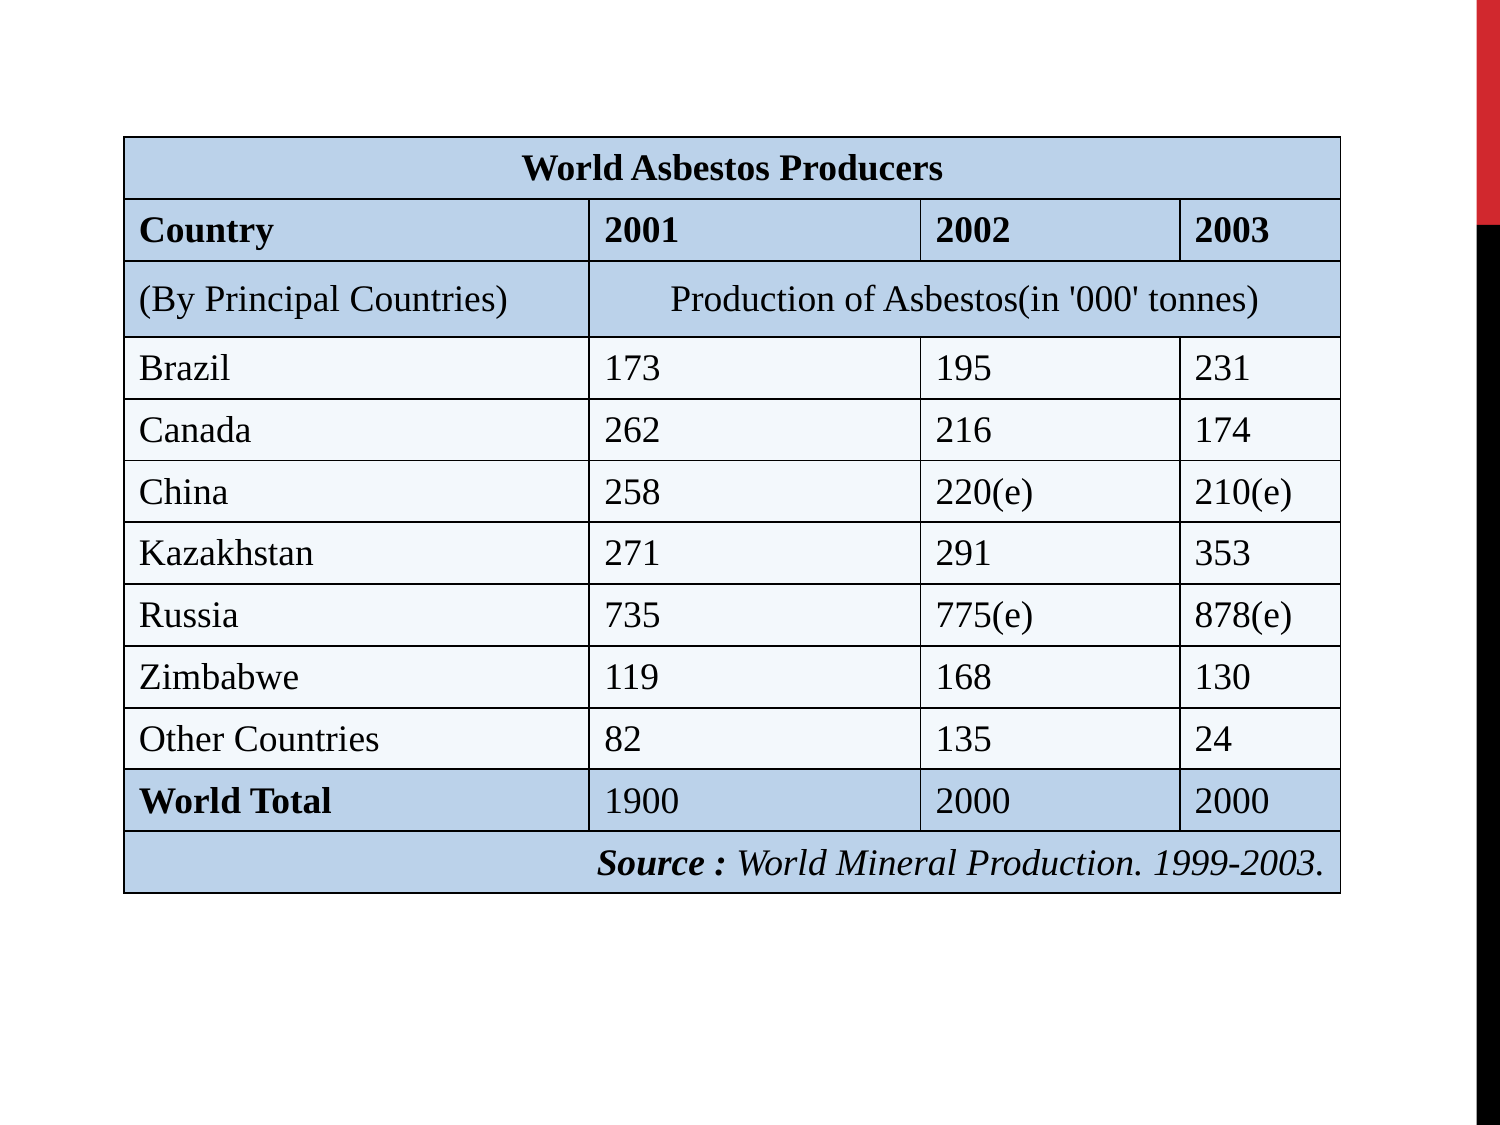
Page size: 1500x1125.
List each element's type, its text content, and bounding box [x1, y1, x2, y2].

table_cell 2000 [1181, 770, 1340, 830]
table_cell Brazil [125, 338, 588, 398]
table_cell World Total [125, 770, 588, 830]
table_cell 216 [921, 400, 1179, 460]
table_cell (By Principal Countries) [125, 262, 588, 336]
table_cell 231 [1181, 338, 1340, 398]
table_cell 271 [590, 523, 920, 583]
table_cell 2000 [921, 770, 1179, 830]
table_cell 82 [590, 709, 920, 768]
table_cell China [125, 461, 588, 521]
table_cell 210(e) [1181, 461, 1340, 521]
table_cell 291 [921, 523, 1179, 583]
table_cell Country [125, 200, 588, 260]
table_cell Kazakhstan [125, 523, 588, 583]
table_cell 220(e) [921, 461, 1179, 521]
table_cell 130 [1181, 647, 1340, 707]
table_cell Zimbabwe [125, 647, 588, 707]
table_cell Russia [125, 585, 588, 645]
table_cell Source : World Mineral Production. 1999-2003. [125, 832, 1340, 892]
table_cell Canada [125, 400, 588, 460]
table_cell 173 [590, 338, 920, 398]
table_cell 1900 [590, 770, 920, 830]
table_cell 2003 [1181, 200, 1340, 260]
table_cell 119 [590, 647, 920, 707]
table_cell 878(e) [1181, 585, 1340, 645]
table_cell 775(e) [921, 585, 1179, 645]
table_cell 195 [921, 338, 1179, 398]
table_cell 135 [921, 709, 1179, 768]
table_cell 258 [590, 461, 920, 521]
table_cell 24 [1181, 709, 1340, 768]
table_cell 174 [1181, 400, 1340, 460]
table_cell 353 [1181, 523, 1340, 583]
table_cell 2002 [921, 200, 1179, 260]
table_cell Other Countries [125, 709, 588, 768]
table_cell 735 [590, 585, 920, 645]
table_cell 2001 [590, 200, 920, 260]
table_cell Production of Asbestos(in '000' tonnes) [590, 262, 1340, 336]
table_header World Asbestos Producers [125, 138, 1340, 198]
table_cell 262 [590, 400, 920, 460]
table_cell 168 [921, 647, 1179, 707]
